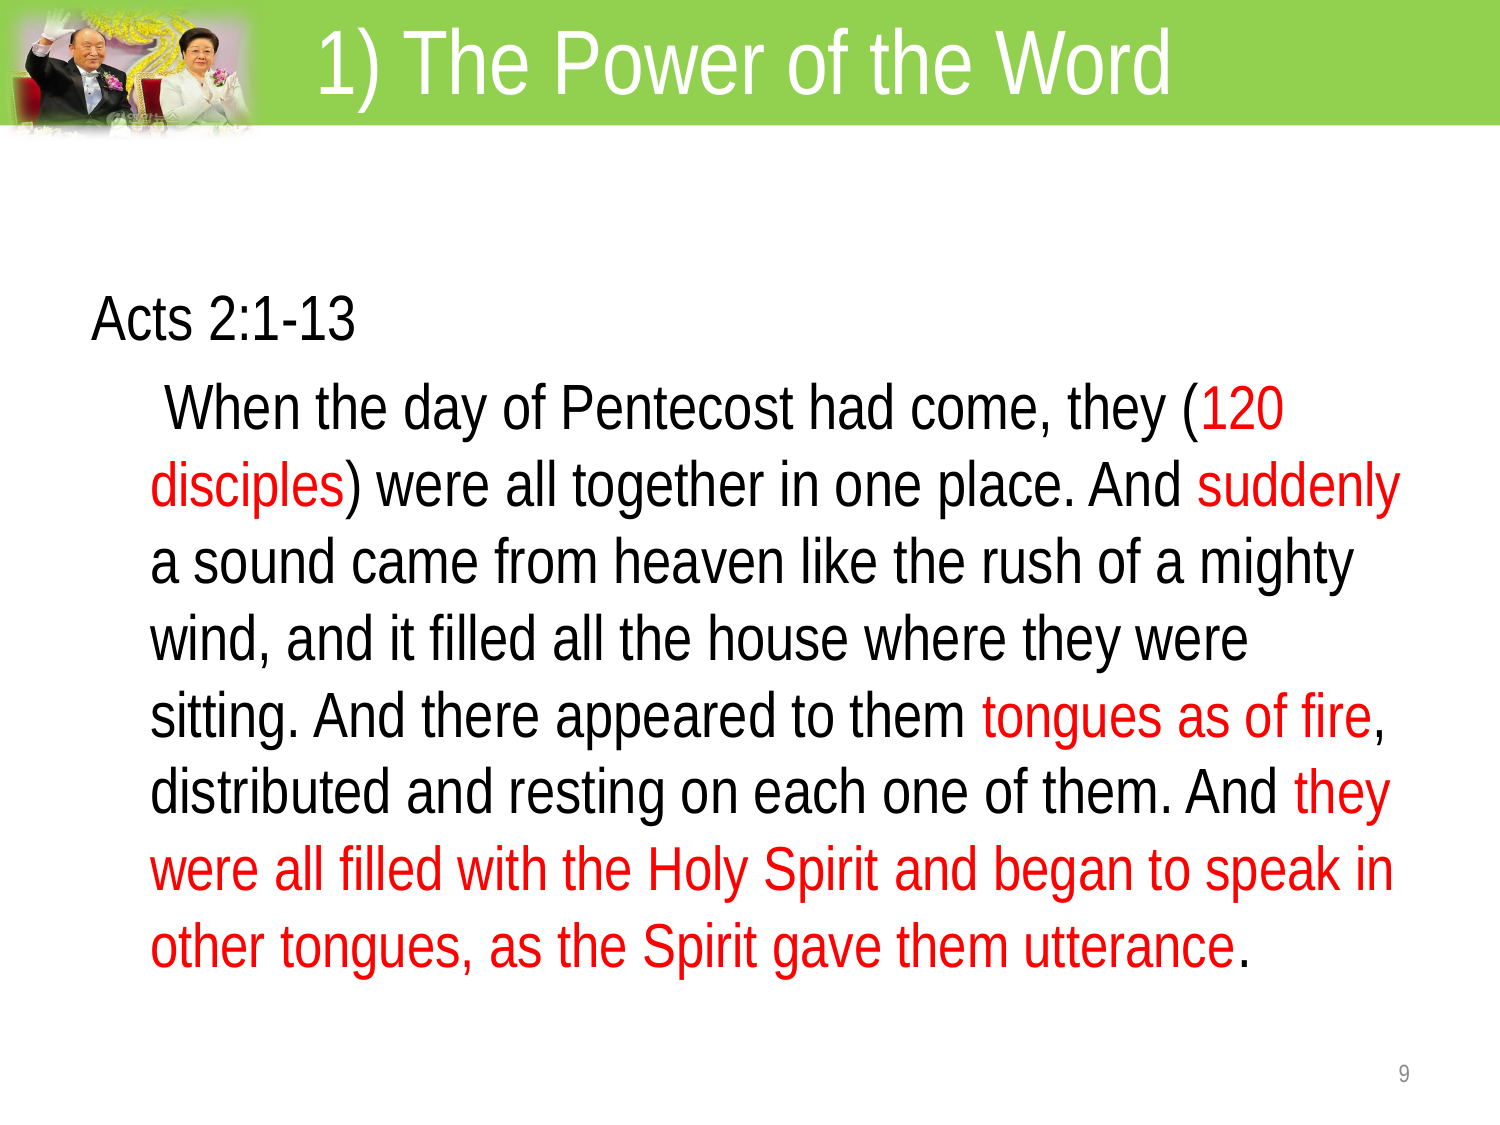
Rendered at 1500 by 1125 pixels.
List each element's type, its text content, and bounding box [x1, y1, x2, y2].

picture [0, 0, 266, 142]
text_box [267, 0, 1500, 127]
slide_number 9 [1074, 1042, 1425, 1103]
text_box 1) The Power of the Word [301, 0, 1376, 121]
list Acts 2:1-13 When the day of Pentecost had come, they (120 disciples) were all together in one place. And suddenly a sound came from heaven like the rush of a mighty wind, and it filled all the house where they were sitting. And there appeared to them tongues as of fire, distributed and resting on each one of them. And they were all filled with the Holy Spirit and began to speak in other tongues, as the Spirit gave them utterance. [76, 268, 1427, 1012]
